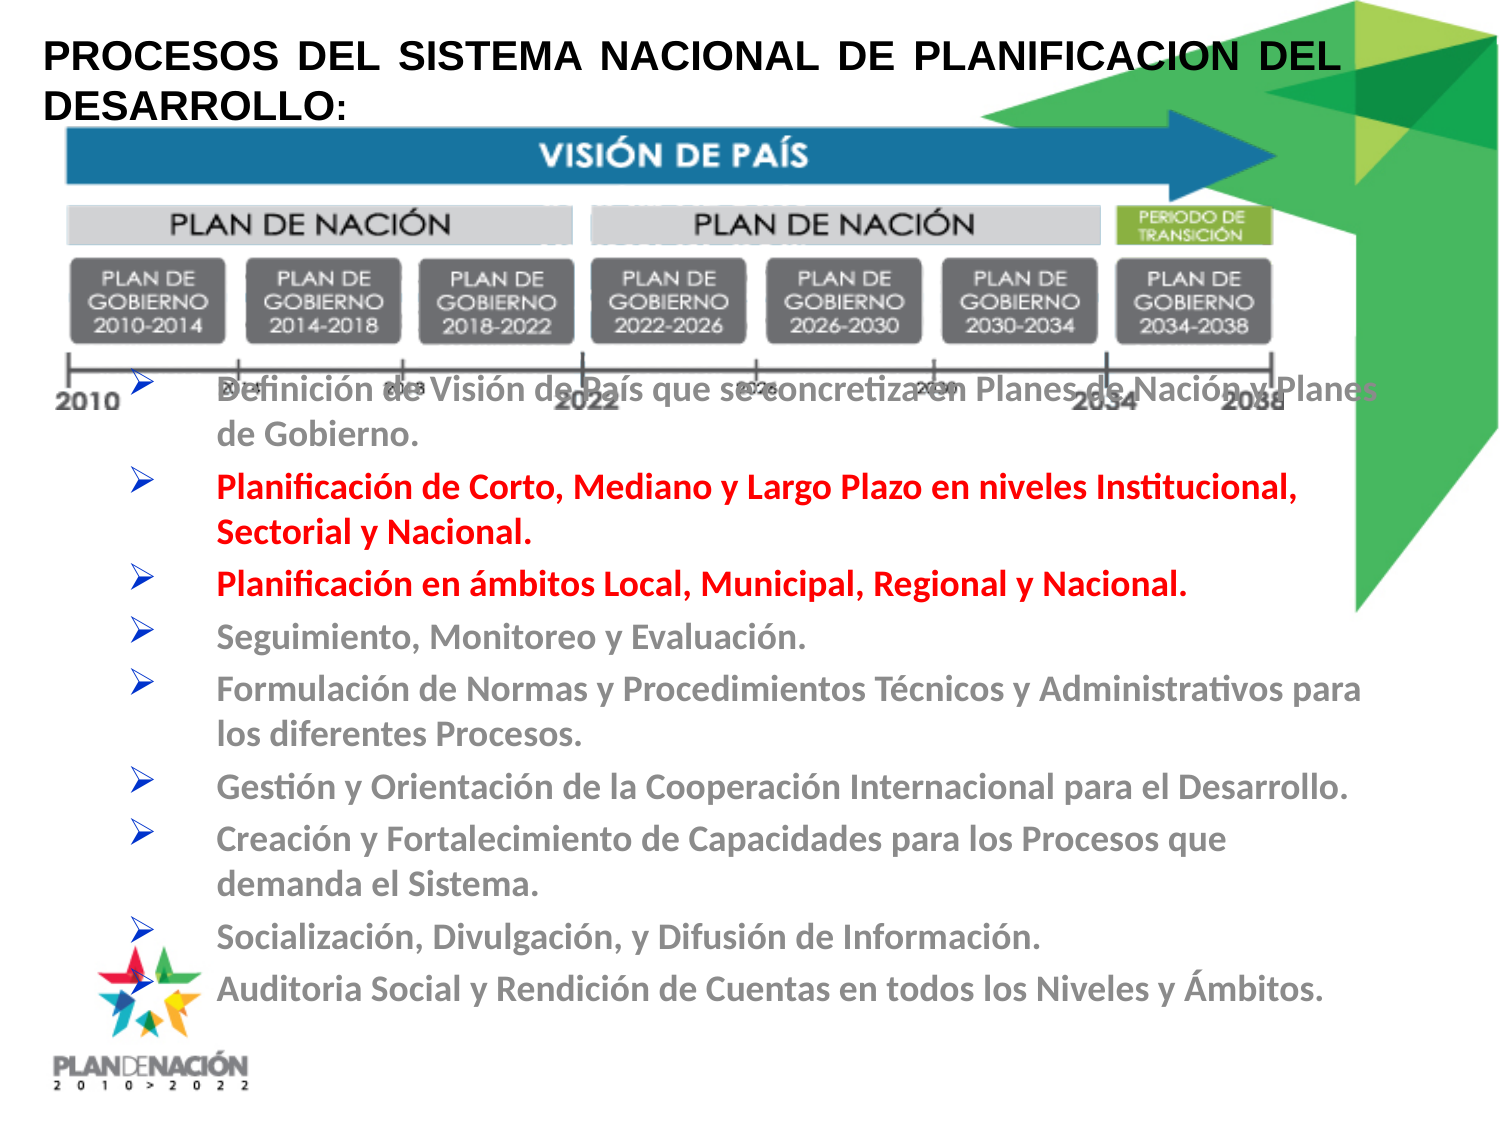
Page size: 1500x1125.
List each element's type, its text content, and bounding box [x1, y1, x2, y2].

picture [0, 0, 1500, 1125]
text_box PROCESOS DEL SISTEMA NACIONAL DE PLANIFICACION DEL DESARROLLO: [28, 21, 1357, 137]
list Definición de Visión de País que se concretiza en Planes de Nación y Planes de Gobierno. Planificación de Corto, Mediano y Largo Plazo en niveles Institucional, Sectorial y Nacional. Planificación en ámbitos Local, Municipal, Regional y Nacional. Seguimiento, Monitoreo y Evaluación. Formulación de Normas y Procedimientos Técnicos y Administrativos para los diferentes Procesos. Gestión y Orientación de la Cooperación Internacional para el Desarrollo. Creación y Fortalecimiento de Capacidades para los Procesos que demanda el Sistema. Socialización, Divulgación, y Difusión de Información. Auditoria Social y Rendición de Cuentas en todos los Niveles y Ámbitos. [112, 378, 1398, 1087]
